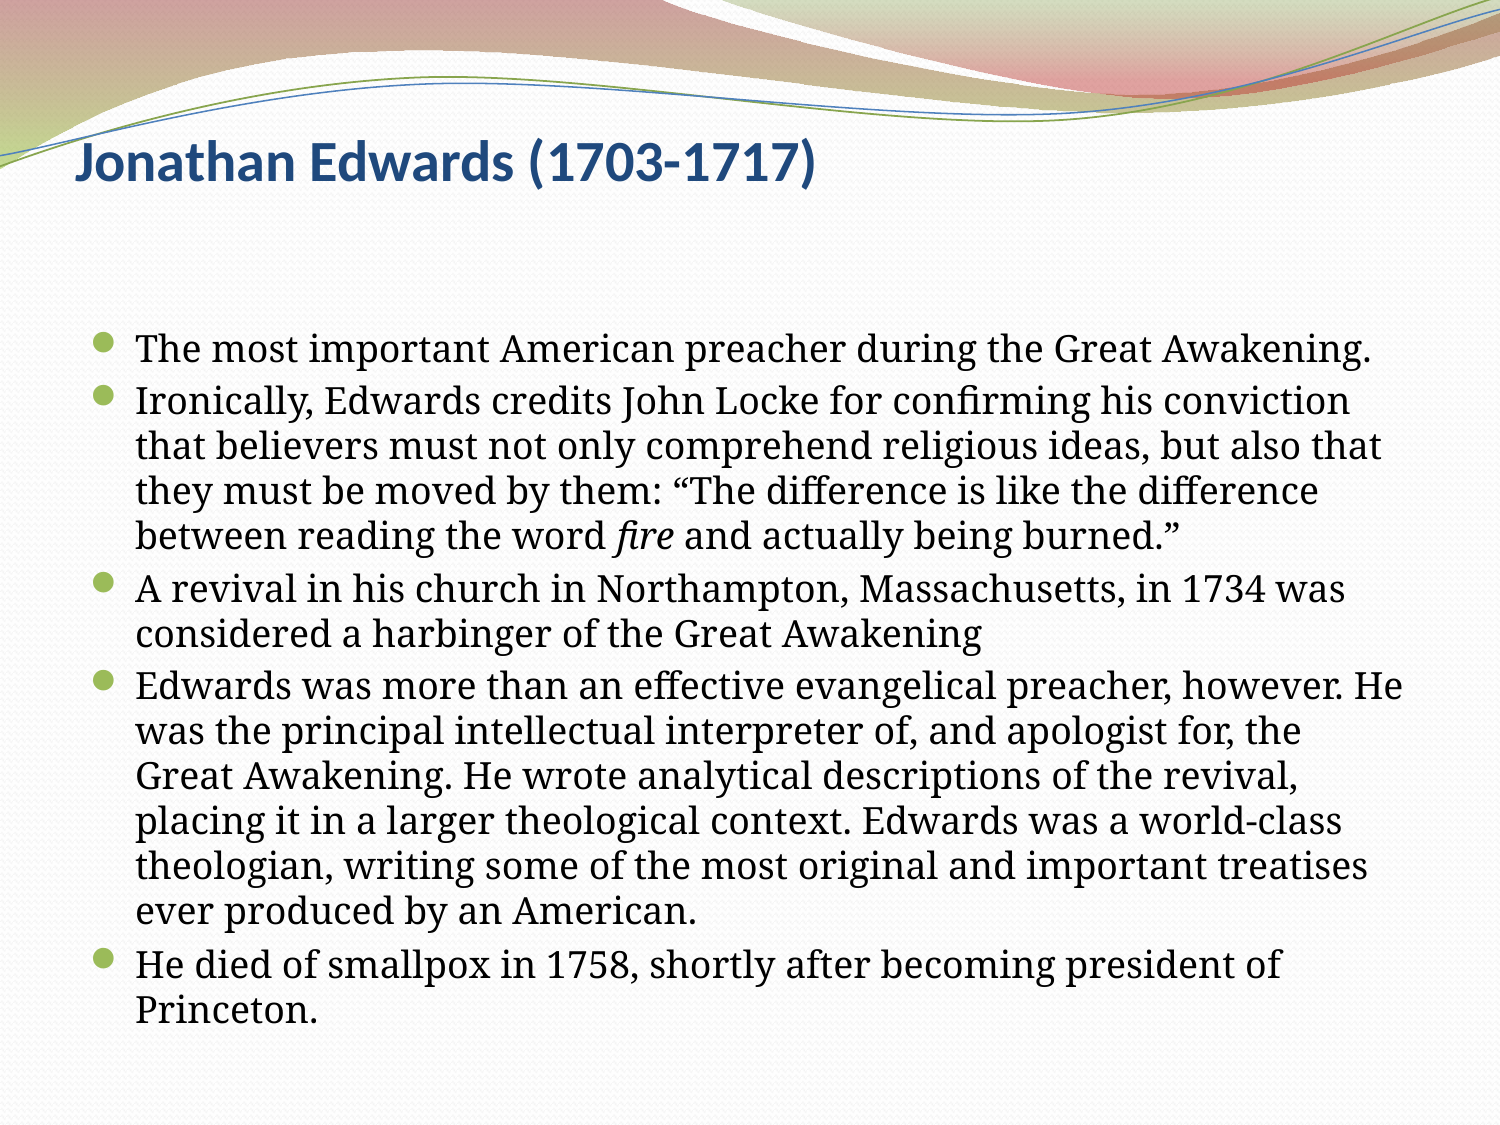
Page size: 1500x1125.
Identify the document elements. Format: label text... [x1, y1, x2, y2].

list The most important American preacher during the Great Awakening. Ironically, Edwards credits John Locke for confirming his conviction that believers must not only comprehend religious ideas, but also that they must be moved by them: “The difference is like the difference between reading the word fire and actually being burned.” A revival in his church in Northampton, Massachusetts, in 1734 was considered a harbinger of the Great Awakening Edwards was more than an effective evangelical preacher, however. He was the principal intellectual interpreter of, and apologist for, the Great Awakening. He wrote analytical descriptions of the revival, placing it in a larger theological context. Edwards was a world-class theologian, writing some of the most original and important treatises ever produced by an American. He died of smallpox in 1758, shortly after becoming president of Princeton. [74, 317, 1426, 1038]
title Jonathan Edwards (1703-1717) [74, 115, 1426, 304]
